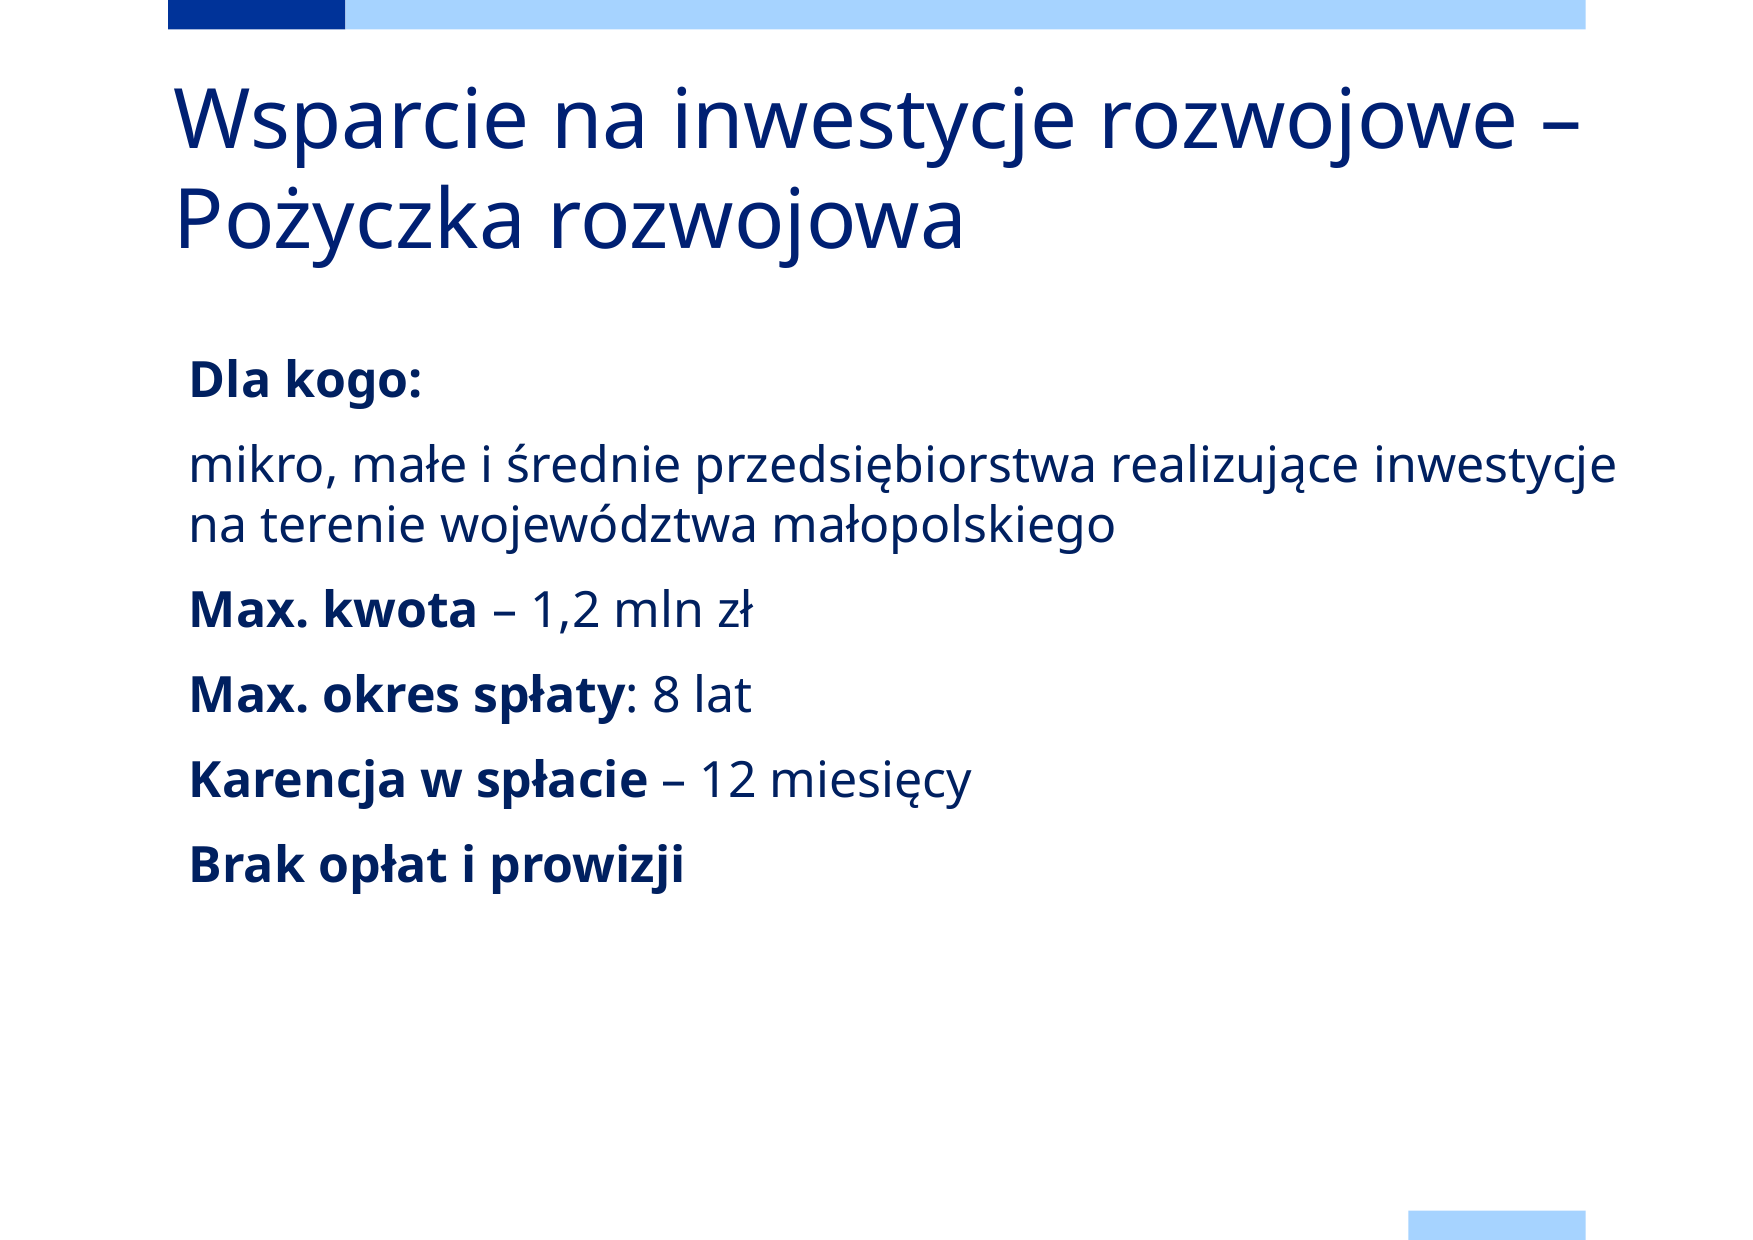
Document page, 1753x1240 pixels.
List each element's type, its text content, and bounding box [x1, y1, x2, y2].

text_box Dla kogo: mikro, małe i średnie przedsiębiorstwa realizujące inwestycje na terenie województwa małopolskiego Max. kwota – 1,2 mln zł Max. okres spłaty: 8 lat Karencja w spłacie – 12 miesięcy Brak opłat i prowizji [173, 340, 1704, 950]
title Wsparcie na inwestycje rozwojowe – Pożyczka rozwojowa [173, 64, 1592, 243]
